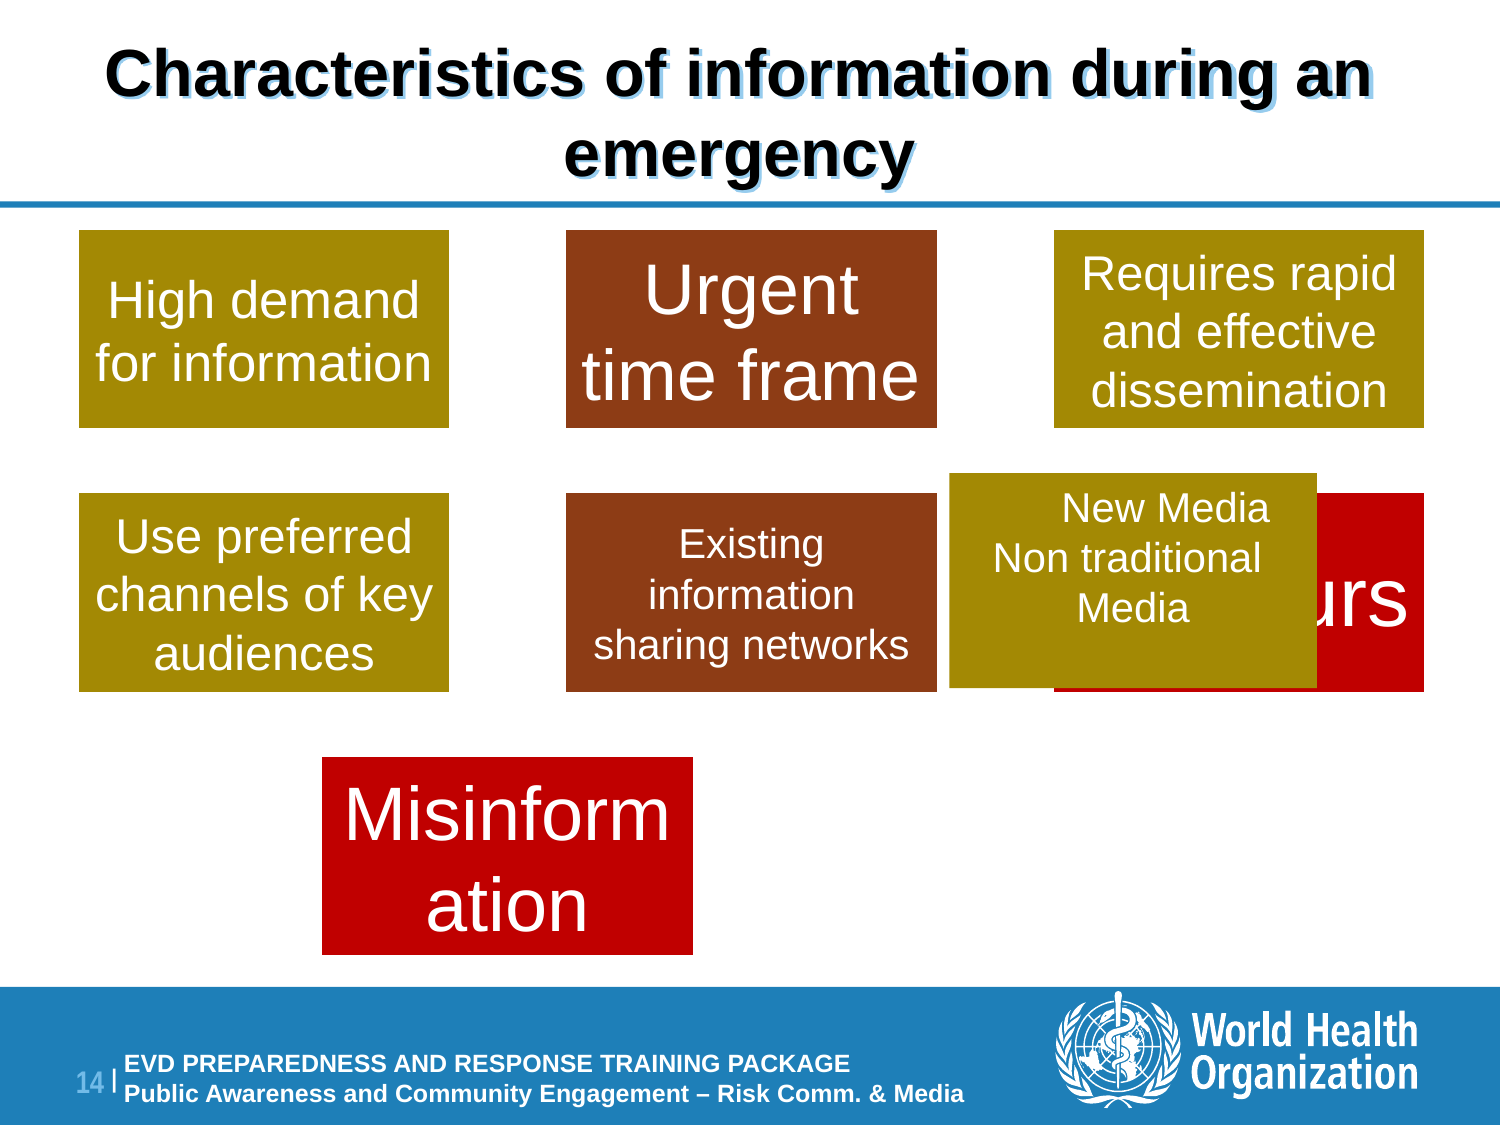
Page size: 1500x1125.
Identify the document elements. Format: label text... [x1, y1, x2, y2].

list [76, 227, 1427, 971]
title Characteristics of information during an emergency [64, 29, 1415, 218]
